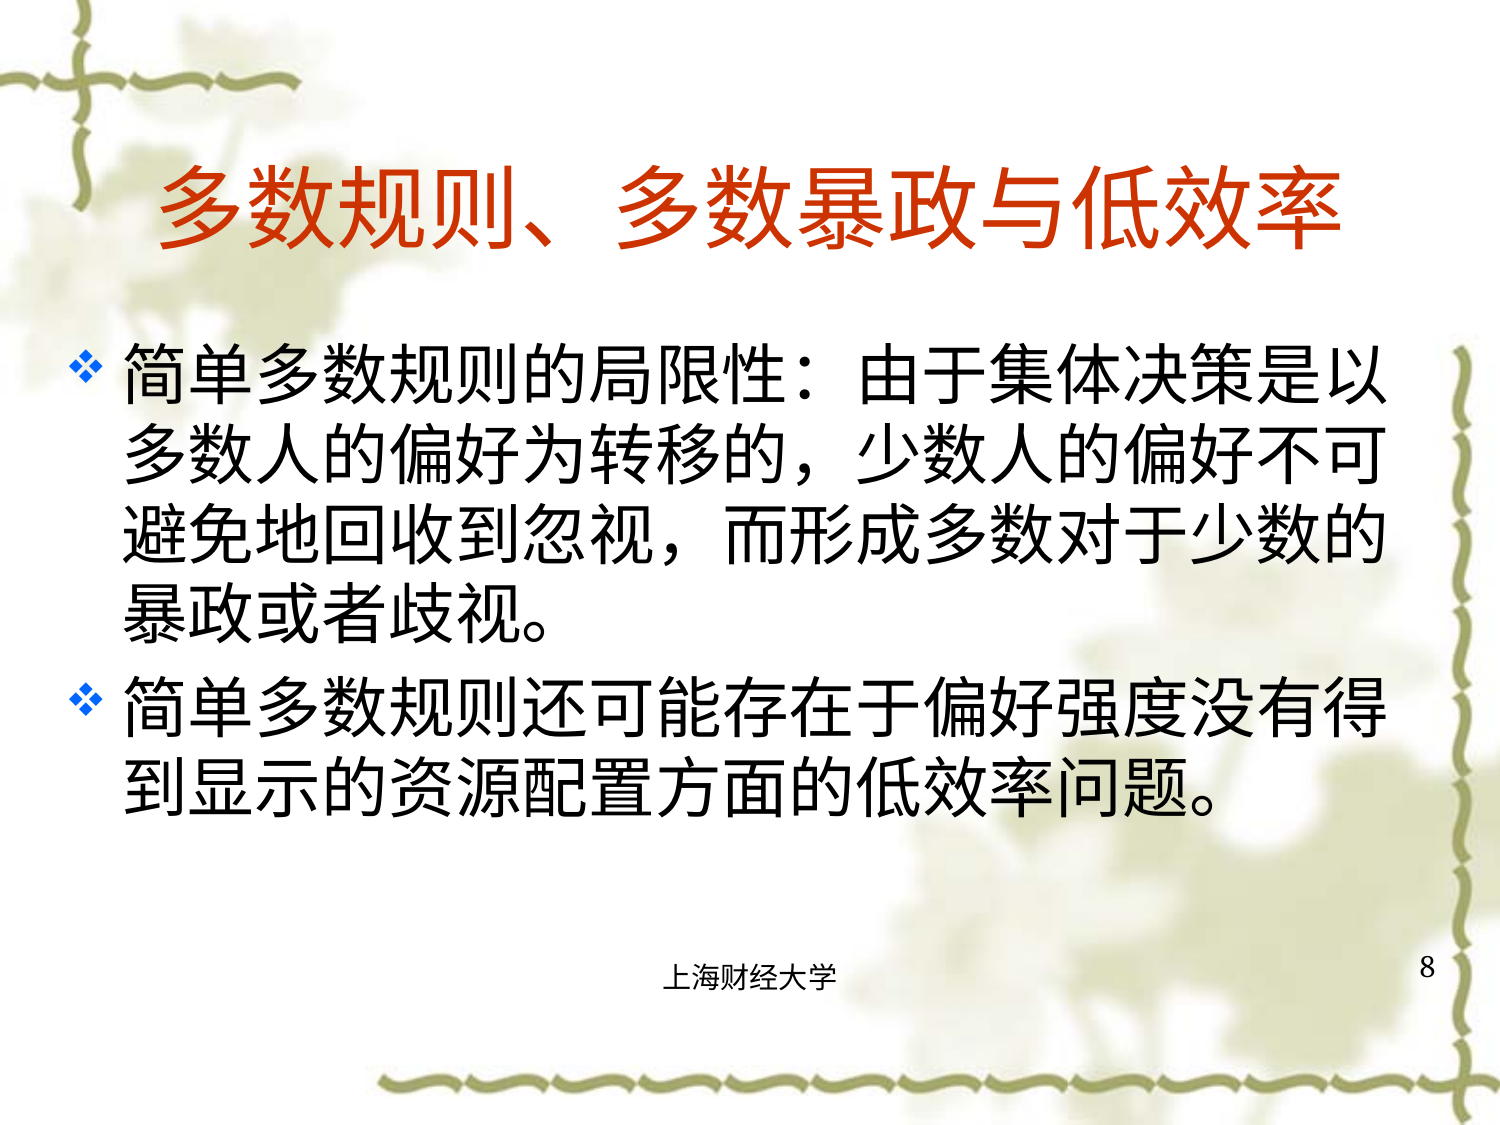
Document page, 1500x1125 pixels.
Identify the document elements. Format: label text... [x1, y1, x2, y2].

footer 上海财经大学 [512, 952, 988, 1066]
picture [0, 0, 1500, 1125]
slide_number 8 [1074, 940, 1451, 1066]
title 多数规则、多数暴政与低效率 [49, 112, 1451, 301]
list 简单多数规则的局限性：由于集体决策是以多数人的偏好为转移的，少数人的偏好不可避免地回收到忽视，而形成多数对于少数的暴政或者歧视。 简单多数规则还可能存在于偏好强度没有得到显示的资源配置方面的低效率问题。 [49, 324, 1452, 963]
